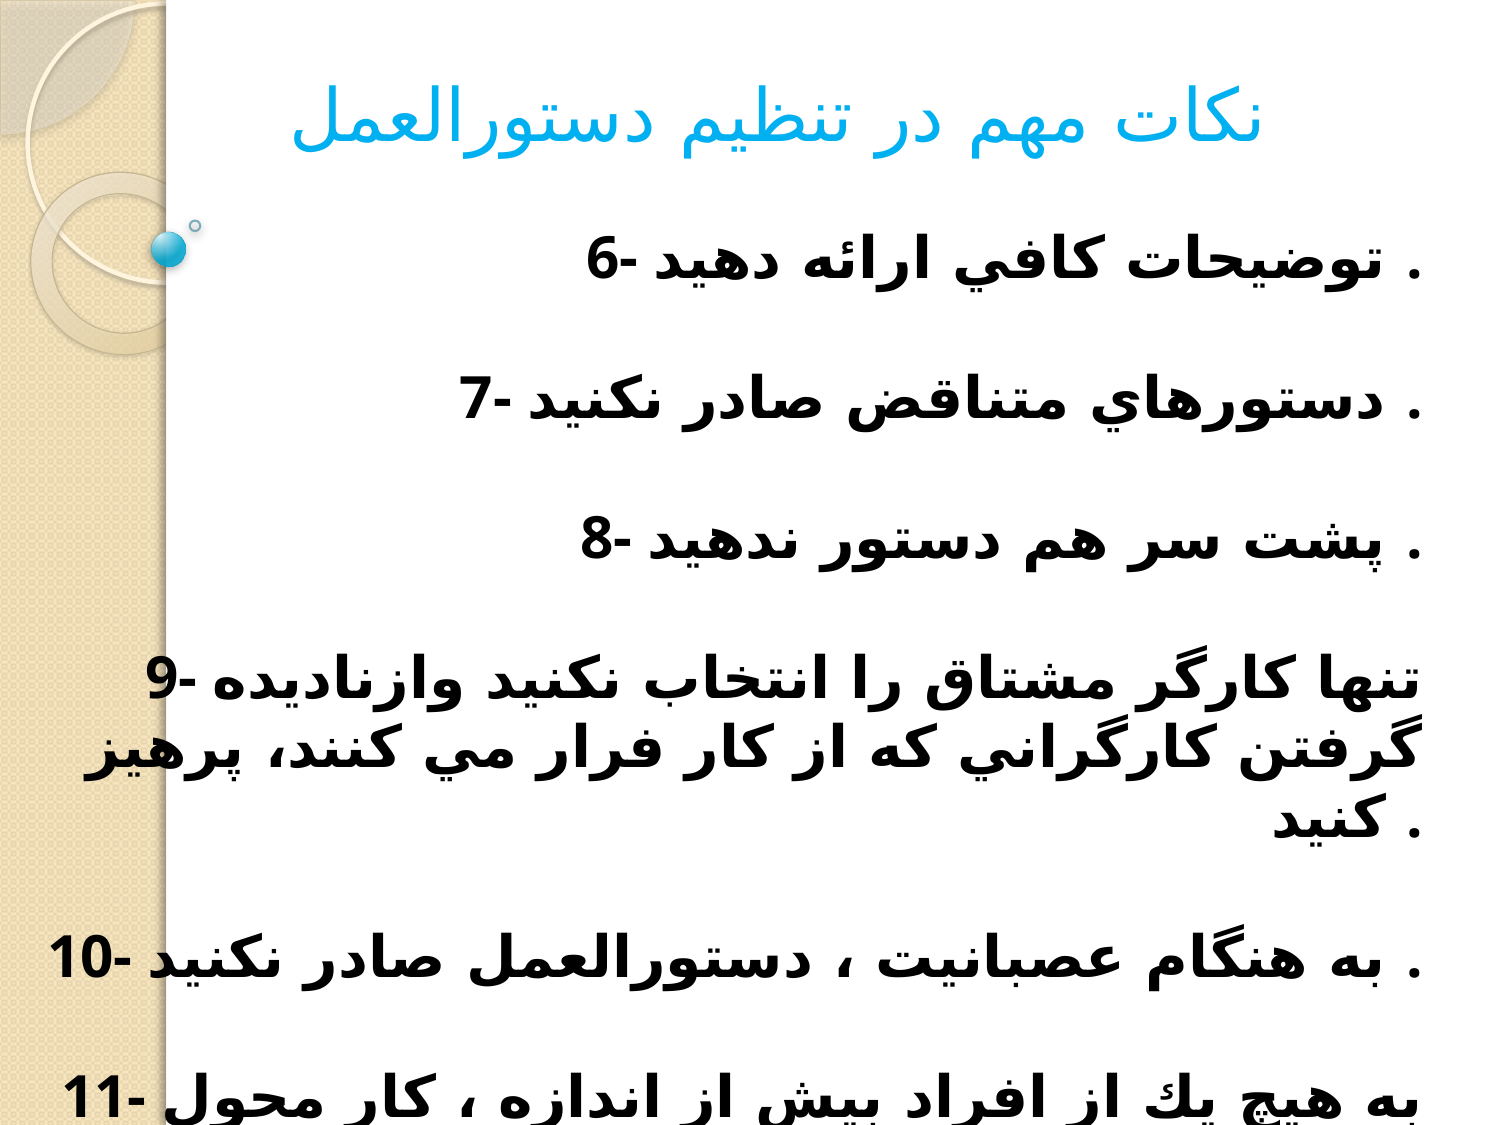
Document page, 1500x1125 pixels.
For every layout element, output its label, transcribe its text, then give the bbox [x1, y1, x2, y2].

text_box 6- توضيحات كافي ارائه دهيد . 7- دستورهاي متناقض صادر نكنيد . 8- پشت سر هم دستور ندهيد . 9- تنها كارگر مشتاق را انتخاب نكنيد وازناديده گرفتن كارگراني كه از كار فرار مي كنند، پرهيز كنيد . 10- به هنگام عصبانيت ، دستورالعمل صادر نكنيد . 11- به هيچ يك از افراد بيش از اندازه ، كار محول نكنيد . [0, 212, 1438, 1125]
title نكات مهم در تنظيم دستورالعمل [275, 50, 1290, 163]
